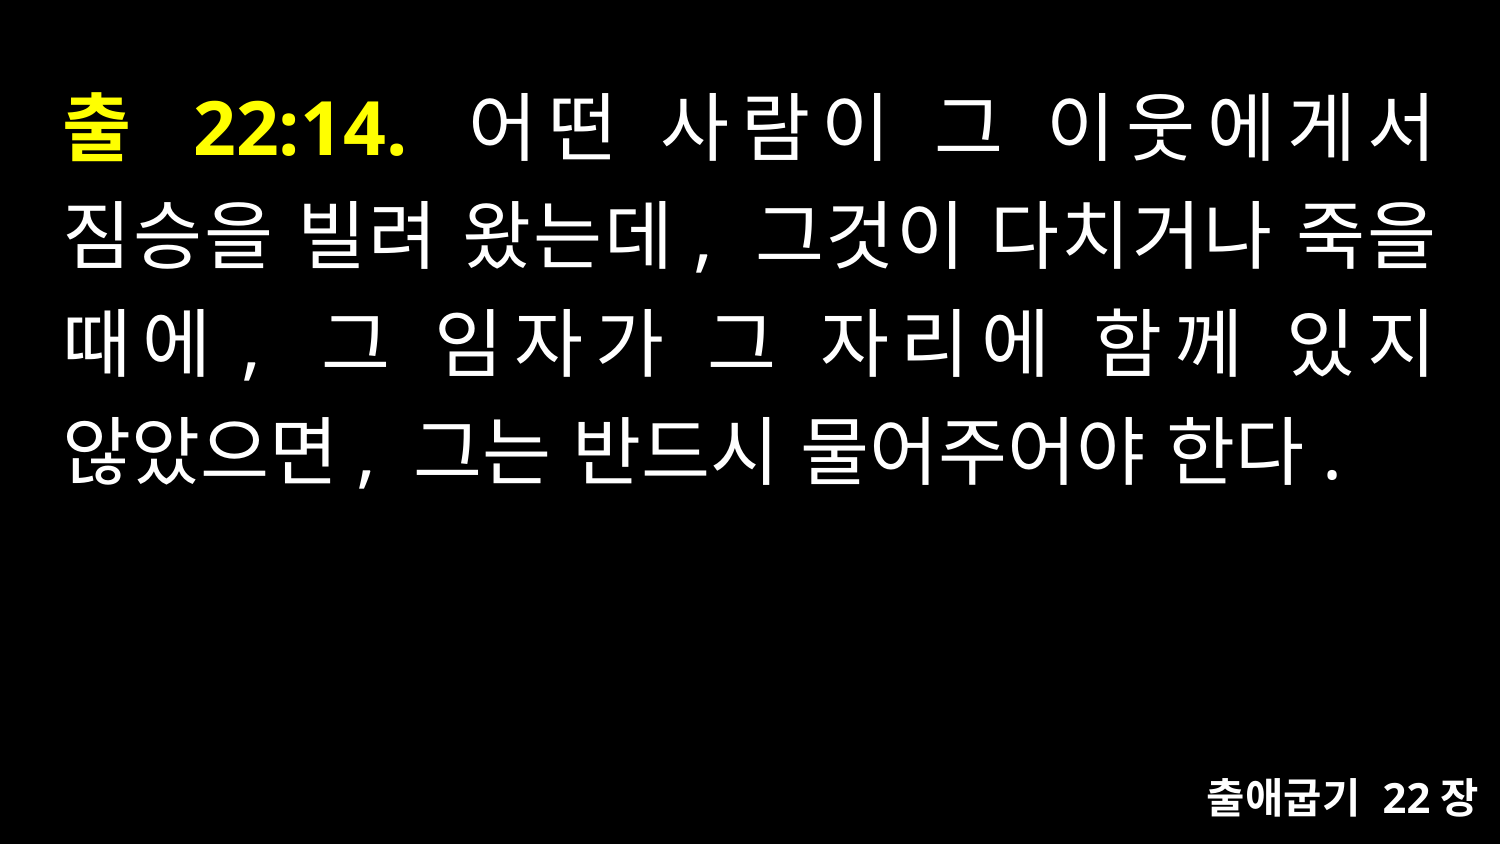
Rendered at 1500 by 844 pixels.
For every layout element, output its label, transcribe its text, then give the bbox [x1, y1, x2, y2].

subtitle 출애굽기 22장 [916, 770, 1500, 844]
title 출 22:14. 어떤 사람이 그 이웃에게서 짐승을 빌려 왔는데, 그것이 다치거나 죽을 때에, 그 임자가 그 자리에 함께 있지 않았으면, 그는 반드시 물어주어야 한다. [0, 0, 1500, 844]
